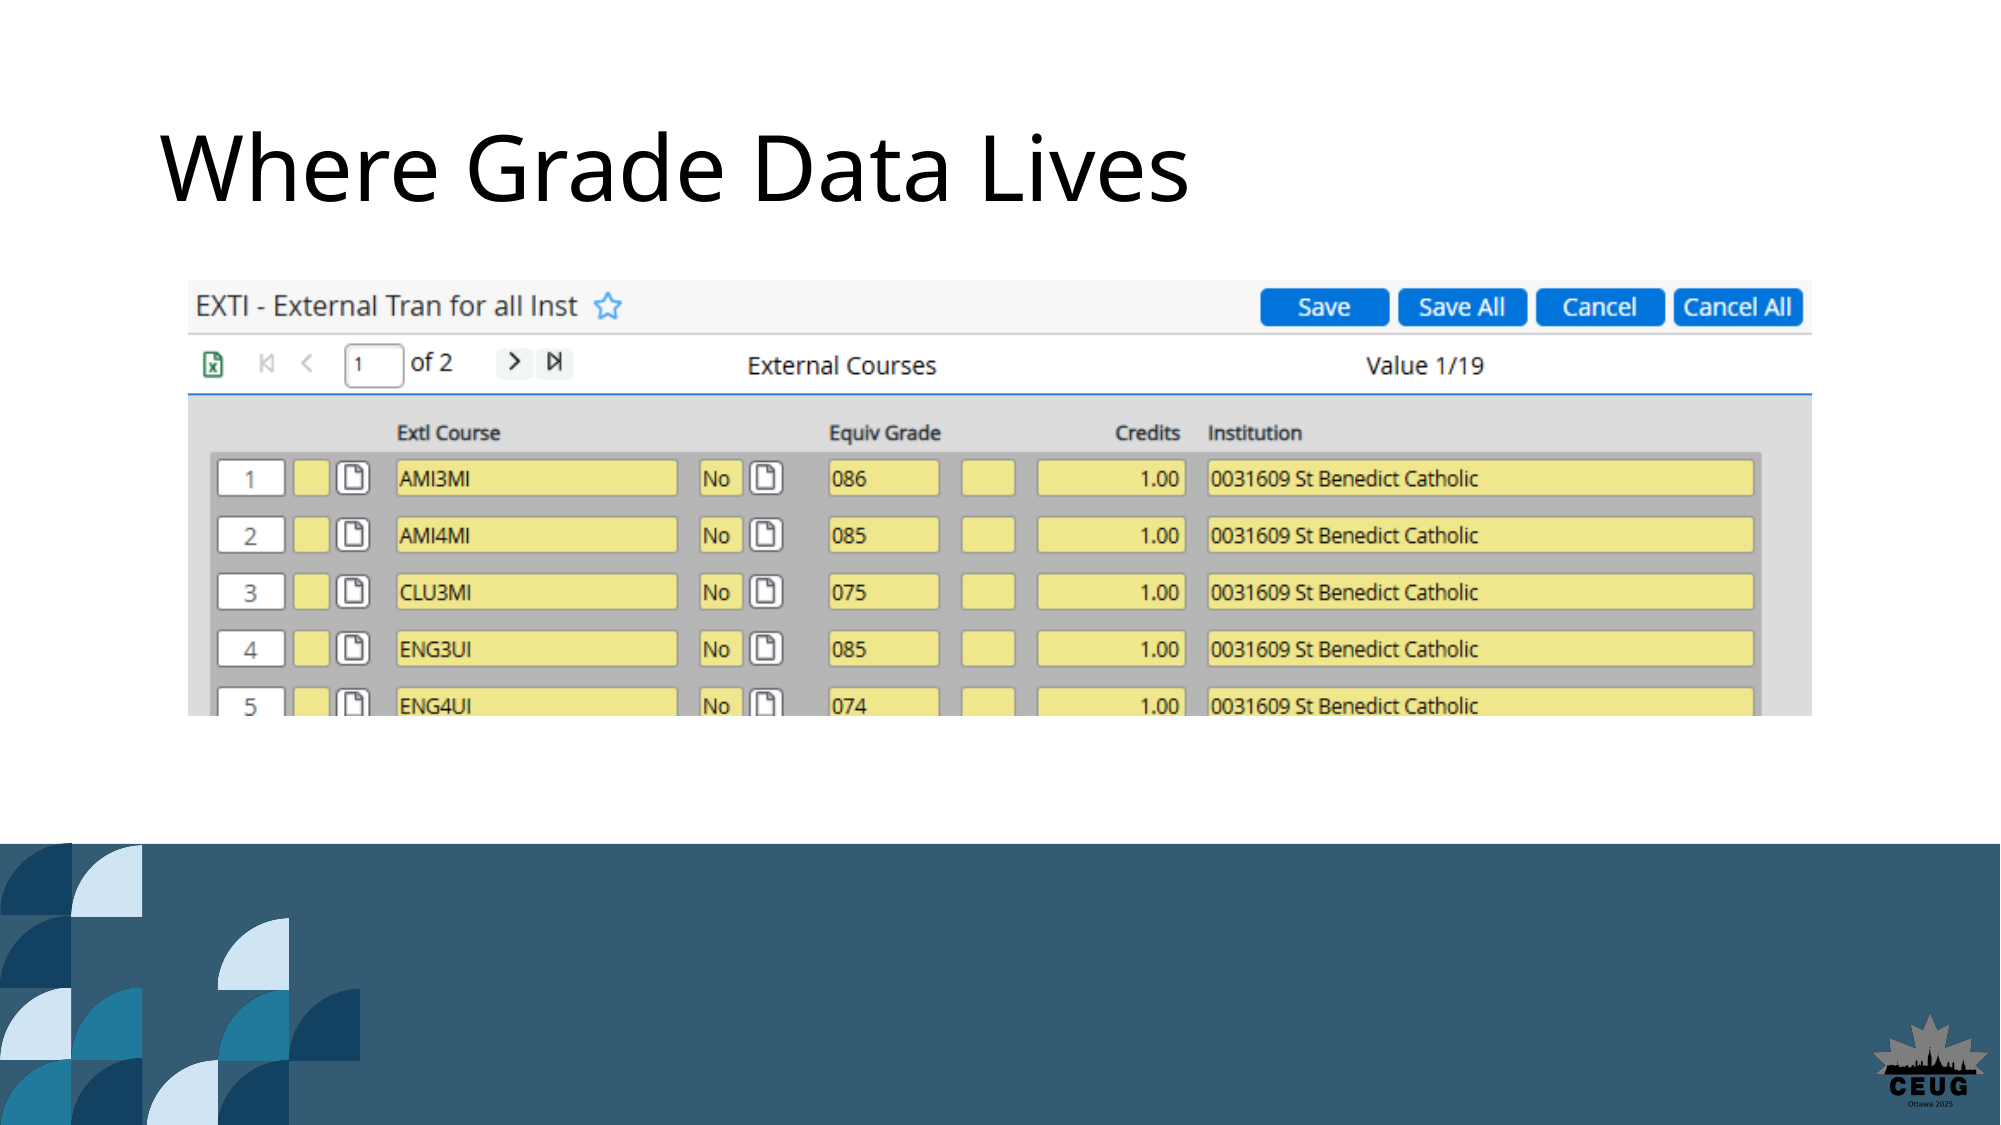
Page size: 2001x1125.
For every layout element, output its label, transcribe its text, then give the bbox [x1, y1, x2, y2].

picture [0, 843, 143, 1125]
picture [146, 918, 361, 1125]
picture [188, 280, 1812, 717]
title Where Grade Data Lives [74, 63, 1278, 281]
picture [1872, 1013, 1989, 1110]
